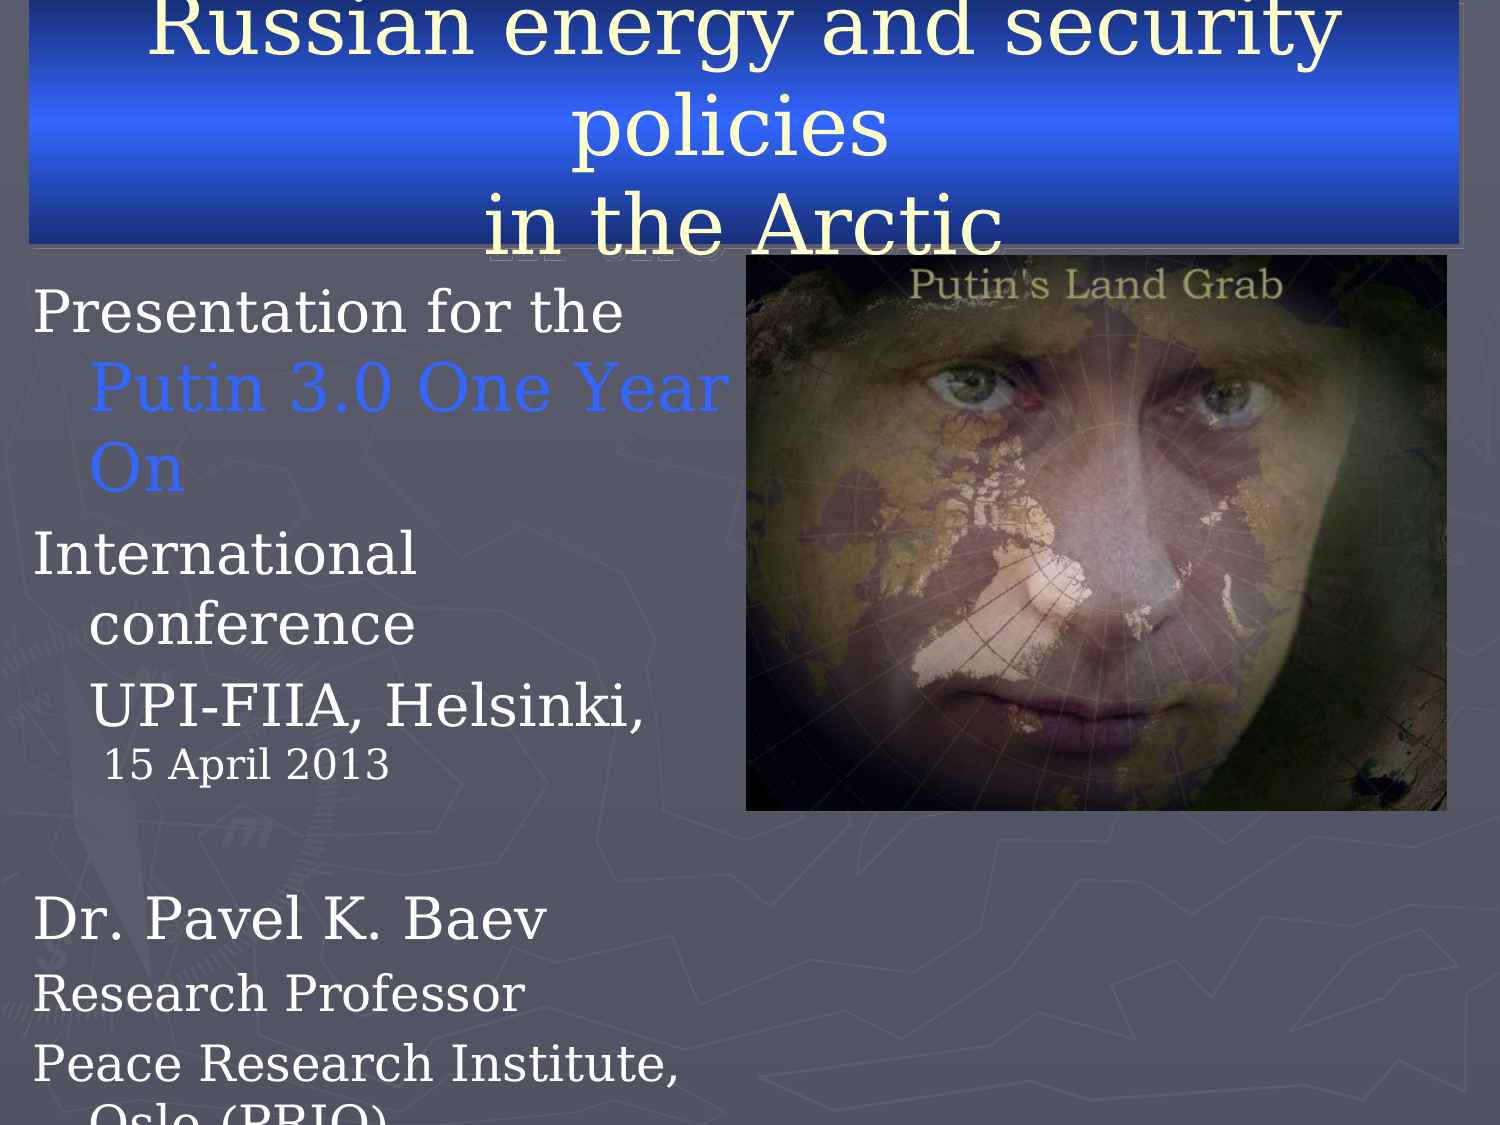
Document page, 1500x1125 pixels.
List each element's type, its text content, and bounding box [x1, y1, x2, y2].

title Russian energy and security policies in the Arctic [29, 0, 1460, 244]
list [746, 255, 1447, 811]
list Presentation for the Putin 3.0 One Year On International conference UPI-FIIA, Helsinki, 15 April 2013 Dr. Pavel K. Baev Research Professor Peace Research Institute, Oslo (PRIO) [17, 266, 763, 1083]
